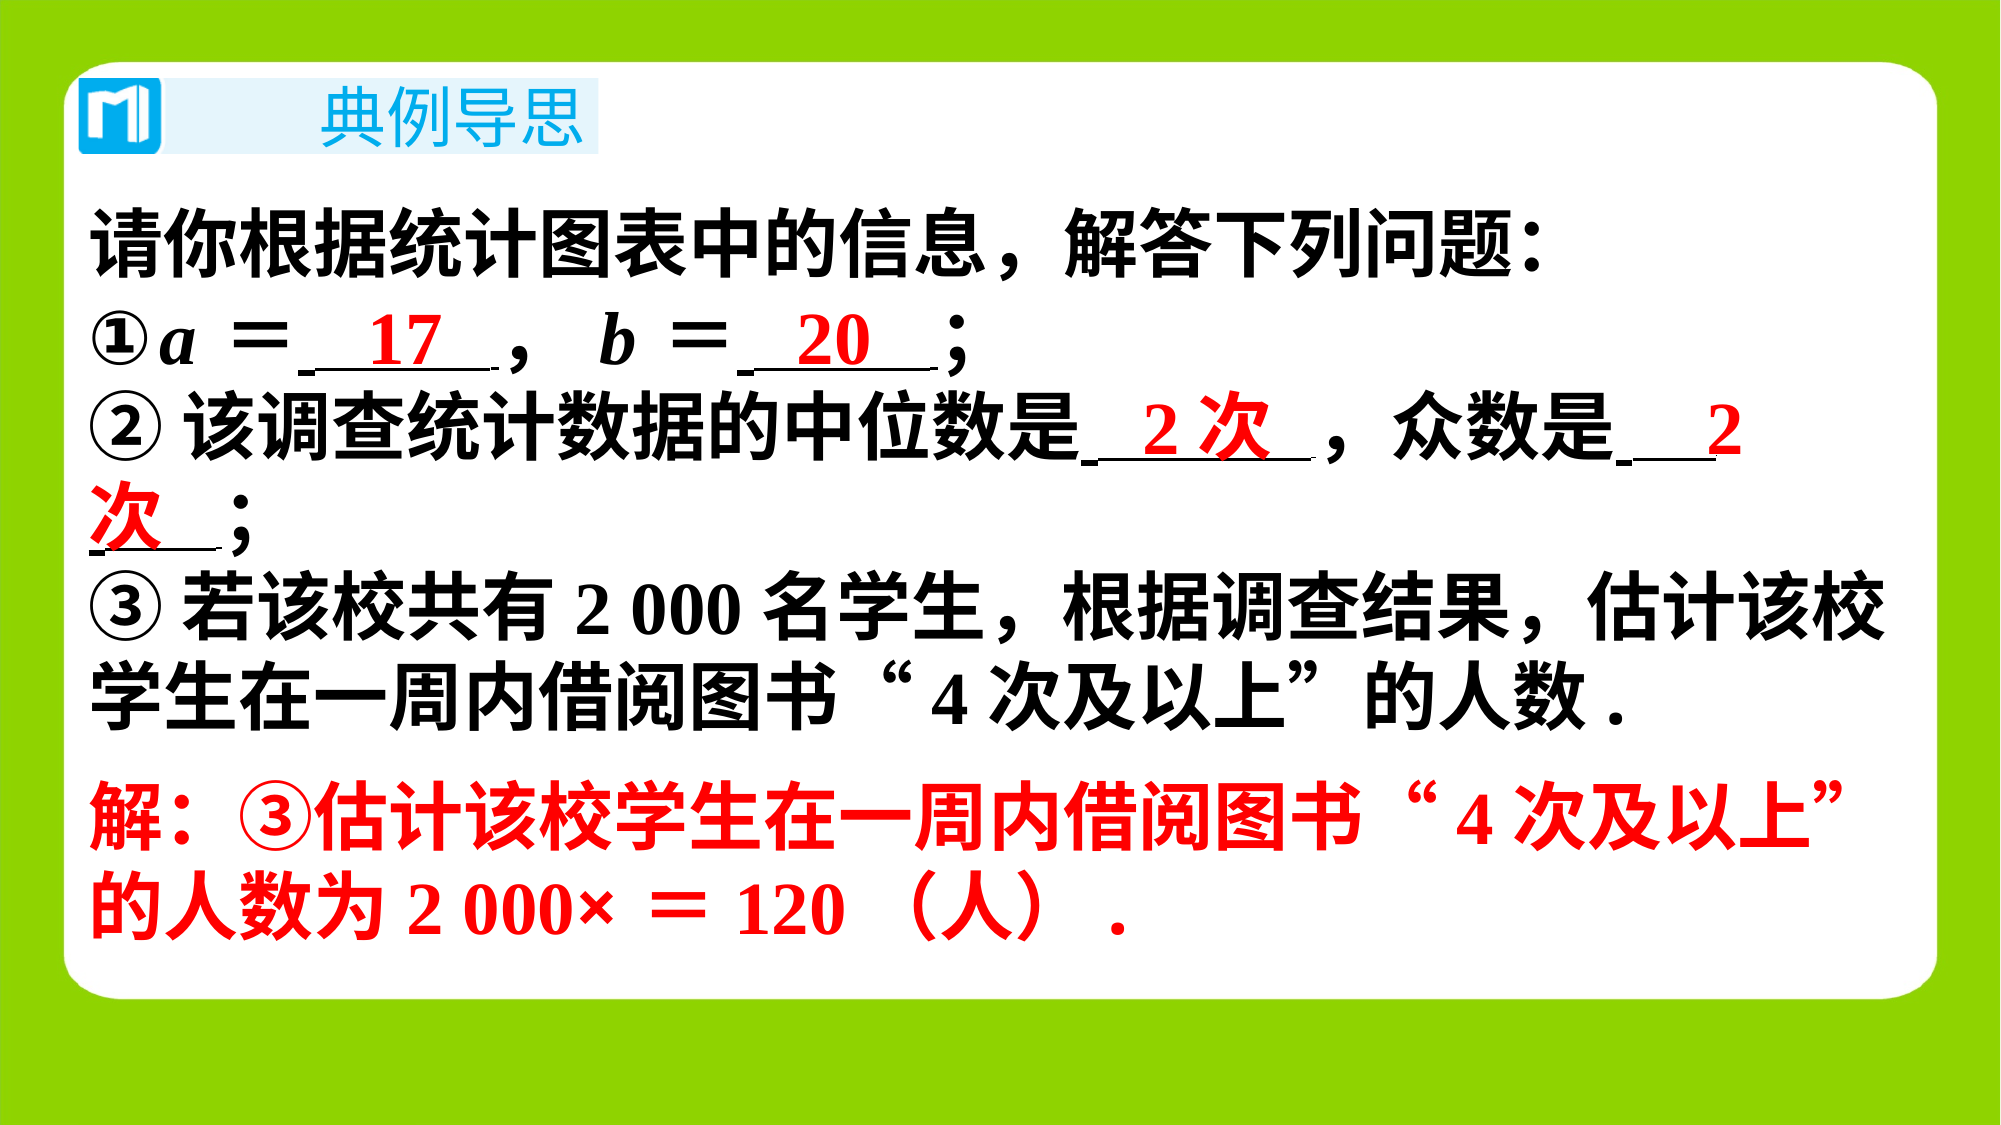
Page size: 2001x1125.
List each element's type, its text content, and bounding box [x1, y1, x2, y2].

text_box 请你根据统计图表中的信息，解答下列问题： [88, 196, 1609, 288]
text_box ①a＝ ，b＝ ⁠； ②该调查统计数据的中位数是 ，众数是 ⁠ ⁠； ③若该校共有2 000名学生，根据调查结果，估计该校 学生在一周内借阅图书“4次及以上”的人数. [88, 289, 1912, 745]
text_box 20 [781, 282, 962, 388]
text_box 2 [1691, 372, 1778, 478]
text_box 17 [352, 282, 533, 388]
picture [0, 0, 2001, 1125]
text_box 次 [73, 462, 254, 568]
text_box 2次 [1127, 372, 1345, 478]
